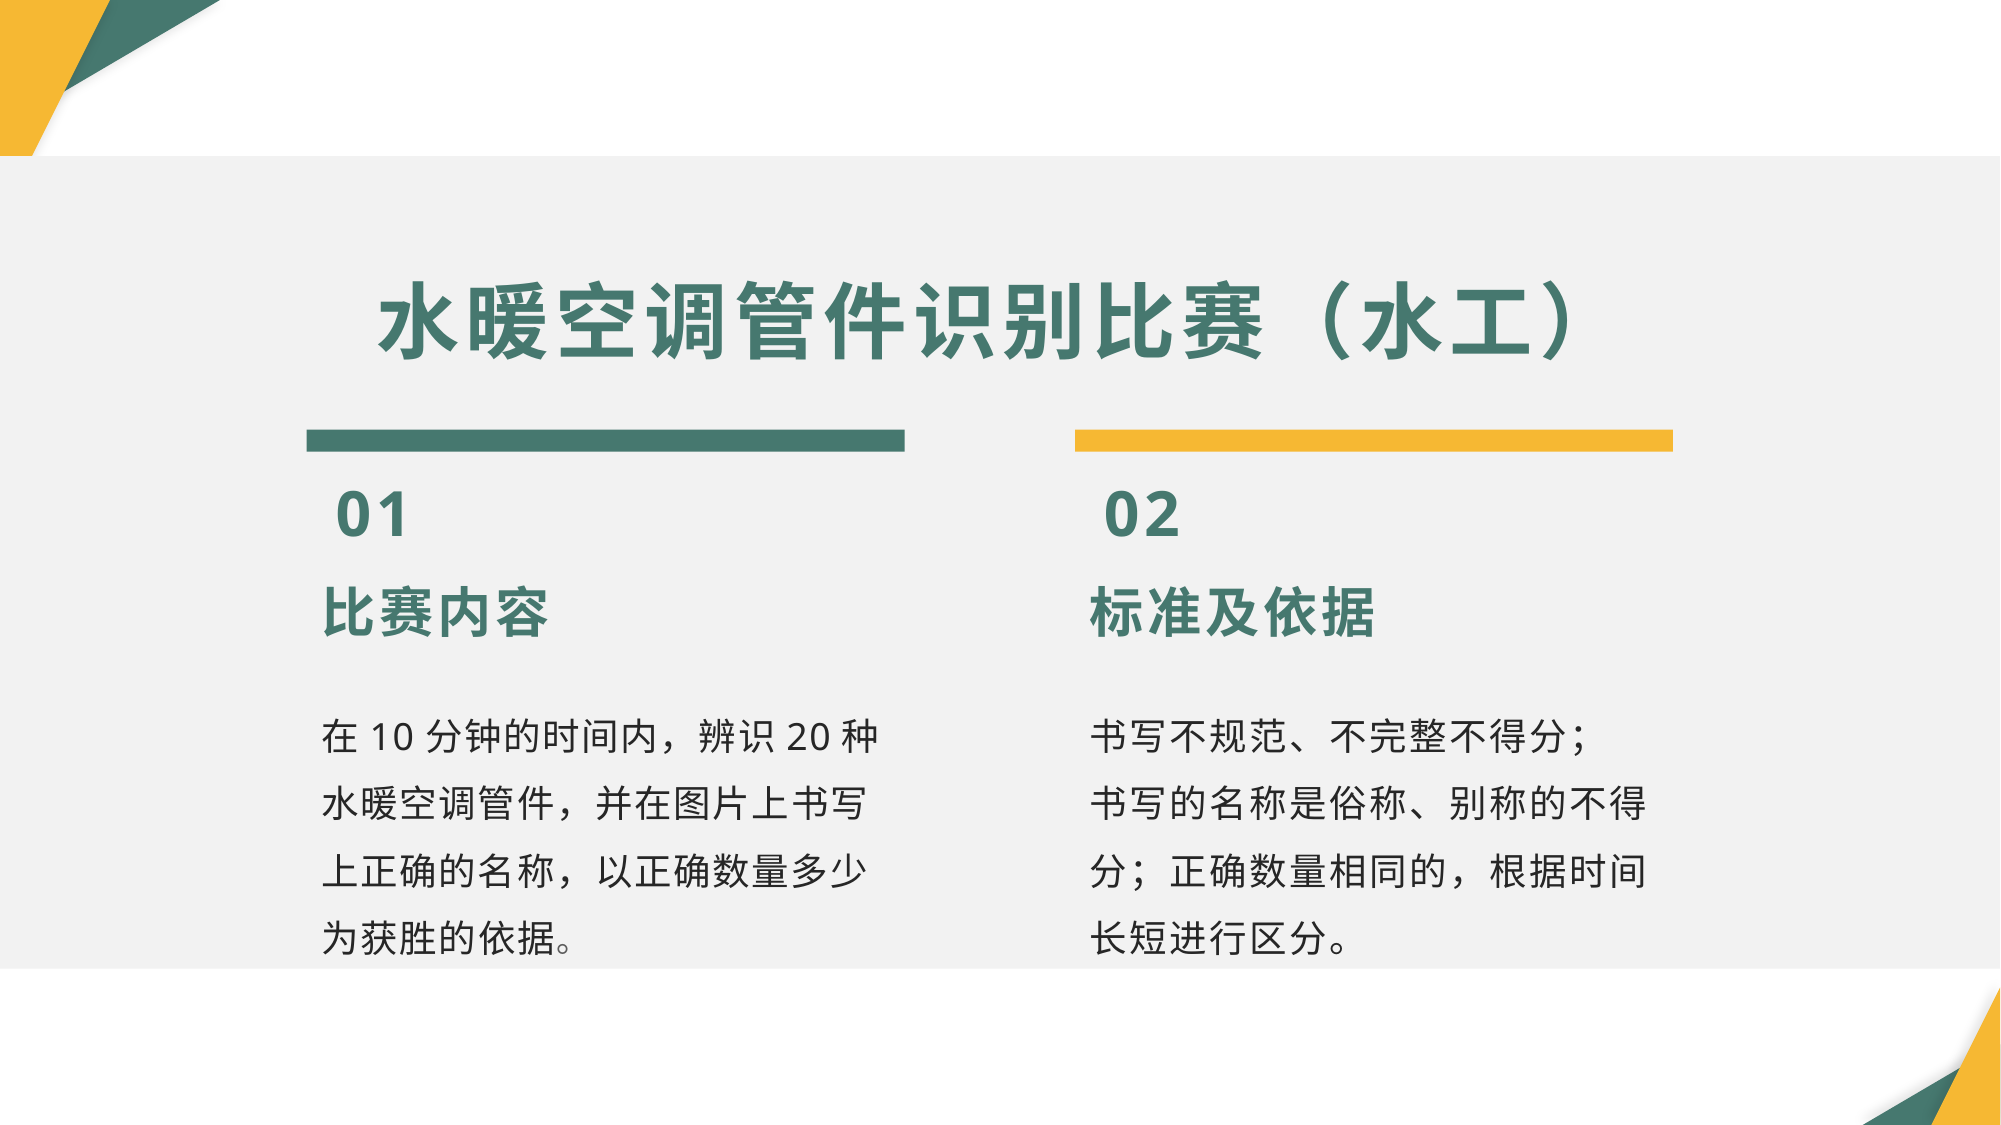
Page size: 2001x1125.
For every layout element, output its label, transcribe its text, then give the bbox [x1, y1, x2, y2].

text_box [1074, 428, 1674, 453]
text_box 01 [306, 455, 441, 569]
text_box 标准及依据 [1075, 570, 1465, 678]
text_box 在10分钟的时间内，辨识20种水暖空调管件，并在图片上书写上正确的名称，以正确数量多少为获胜的依据。 [306, 682, 905, 910]
text_box [0, 155, 2000, 970]
text_box 水暖空调管件识别比赛（水工） [325, 251, 1676, 377]
text_box 比赛内容 [306, 570, 645, 678]
text_box 书写不规范、不完整不得分； 书写的名称是俗称、别称的不得分；正确数量相同的，根据时间长短进行区分。 [1075, 682, 1673, 969]
text_box 02 [1075, 455, 1209, 569]
text_box [306, 428, 906, 453]
